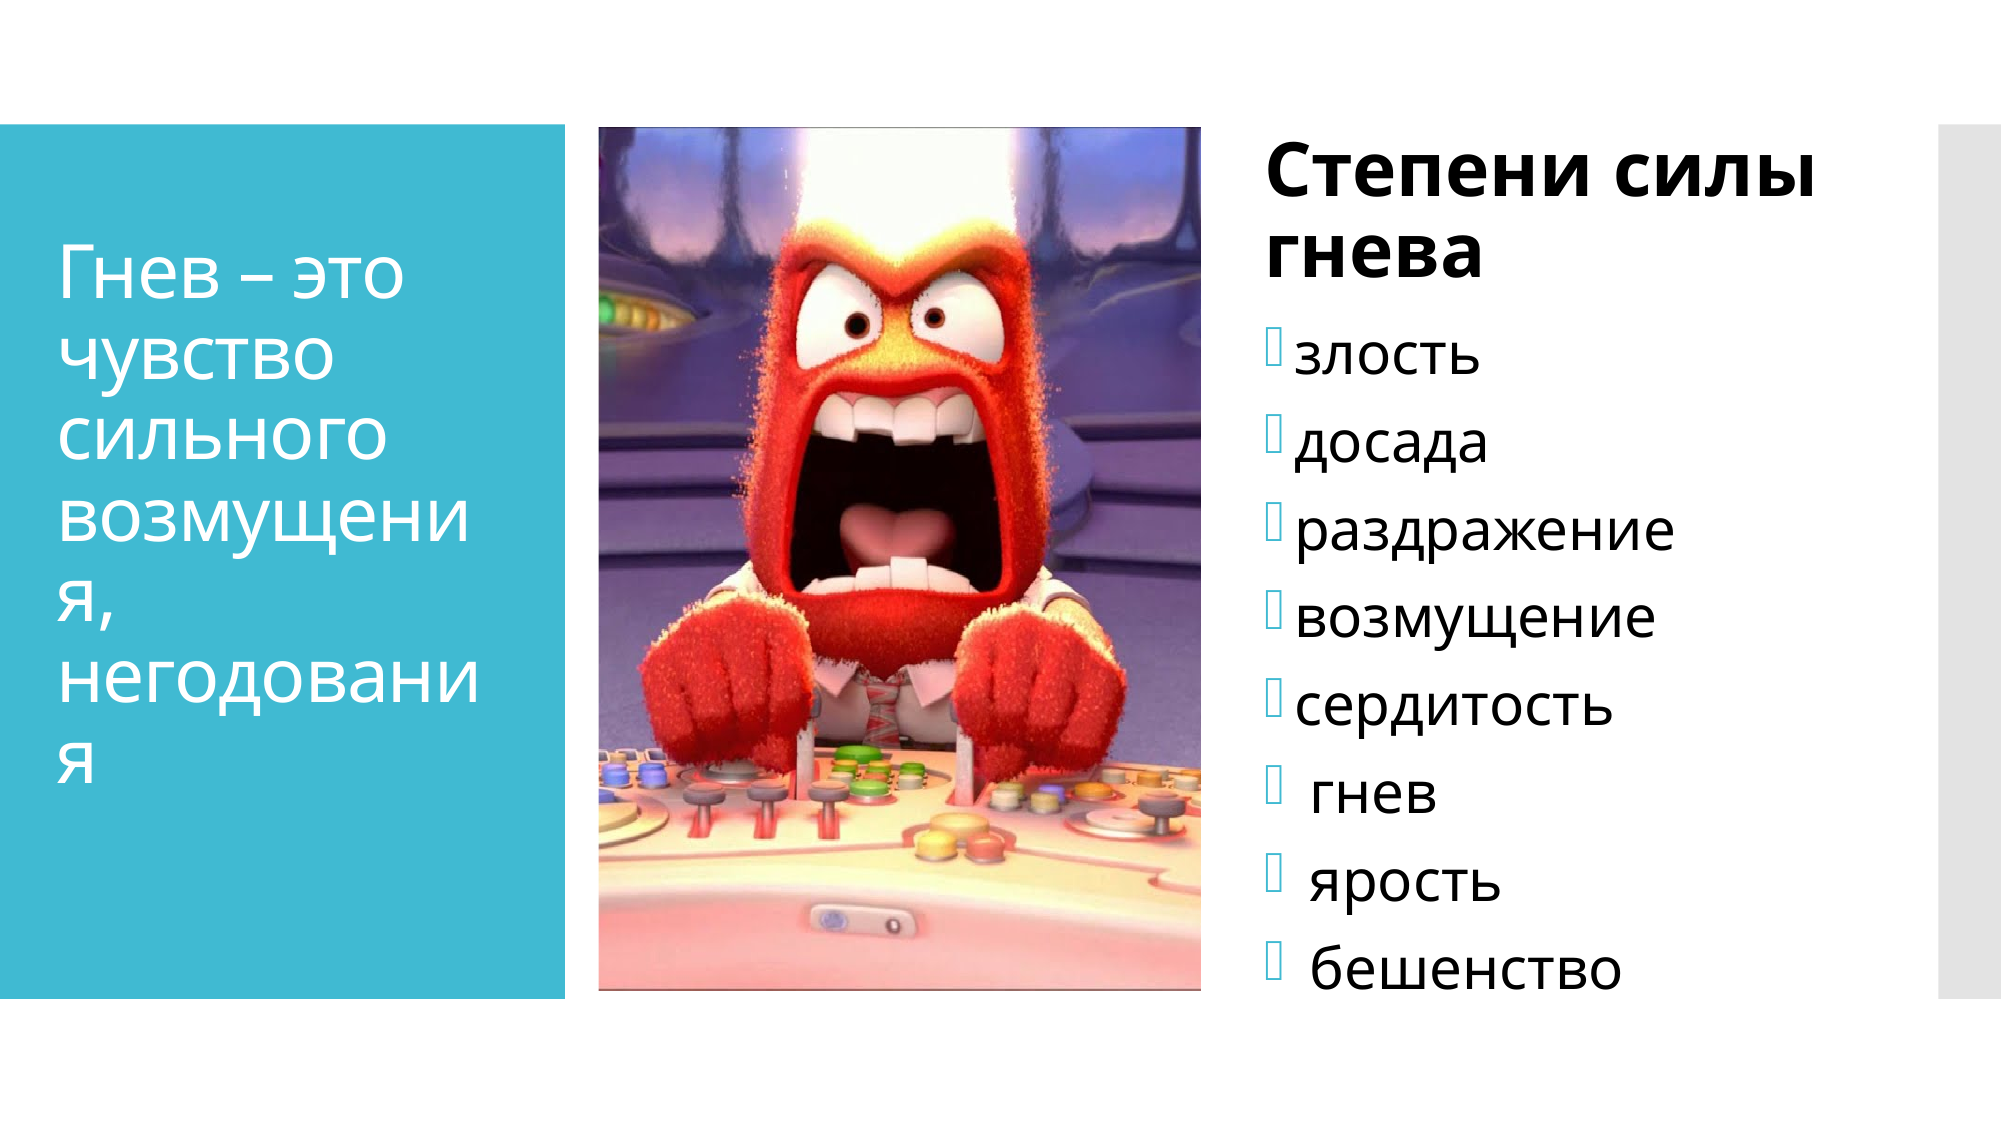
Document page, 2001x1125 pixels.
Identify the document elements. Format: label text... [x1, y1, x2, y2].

title Гнев – это чувство сильного возмущения, негодования [41, 184, 525, 940]
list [598, 127, 1202, 991]
list Степени силы гнева [1249, 127, 1853, 302]
list злость досада раздражение возмущение сердитость гнев ярость бешенство [1249, 316, 1853, 1050]
